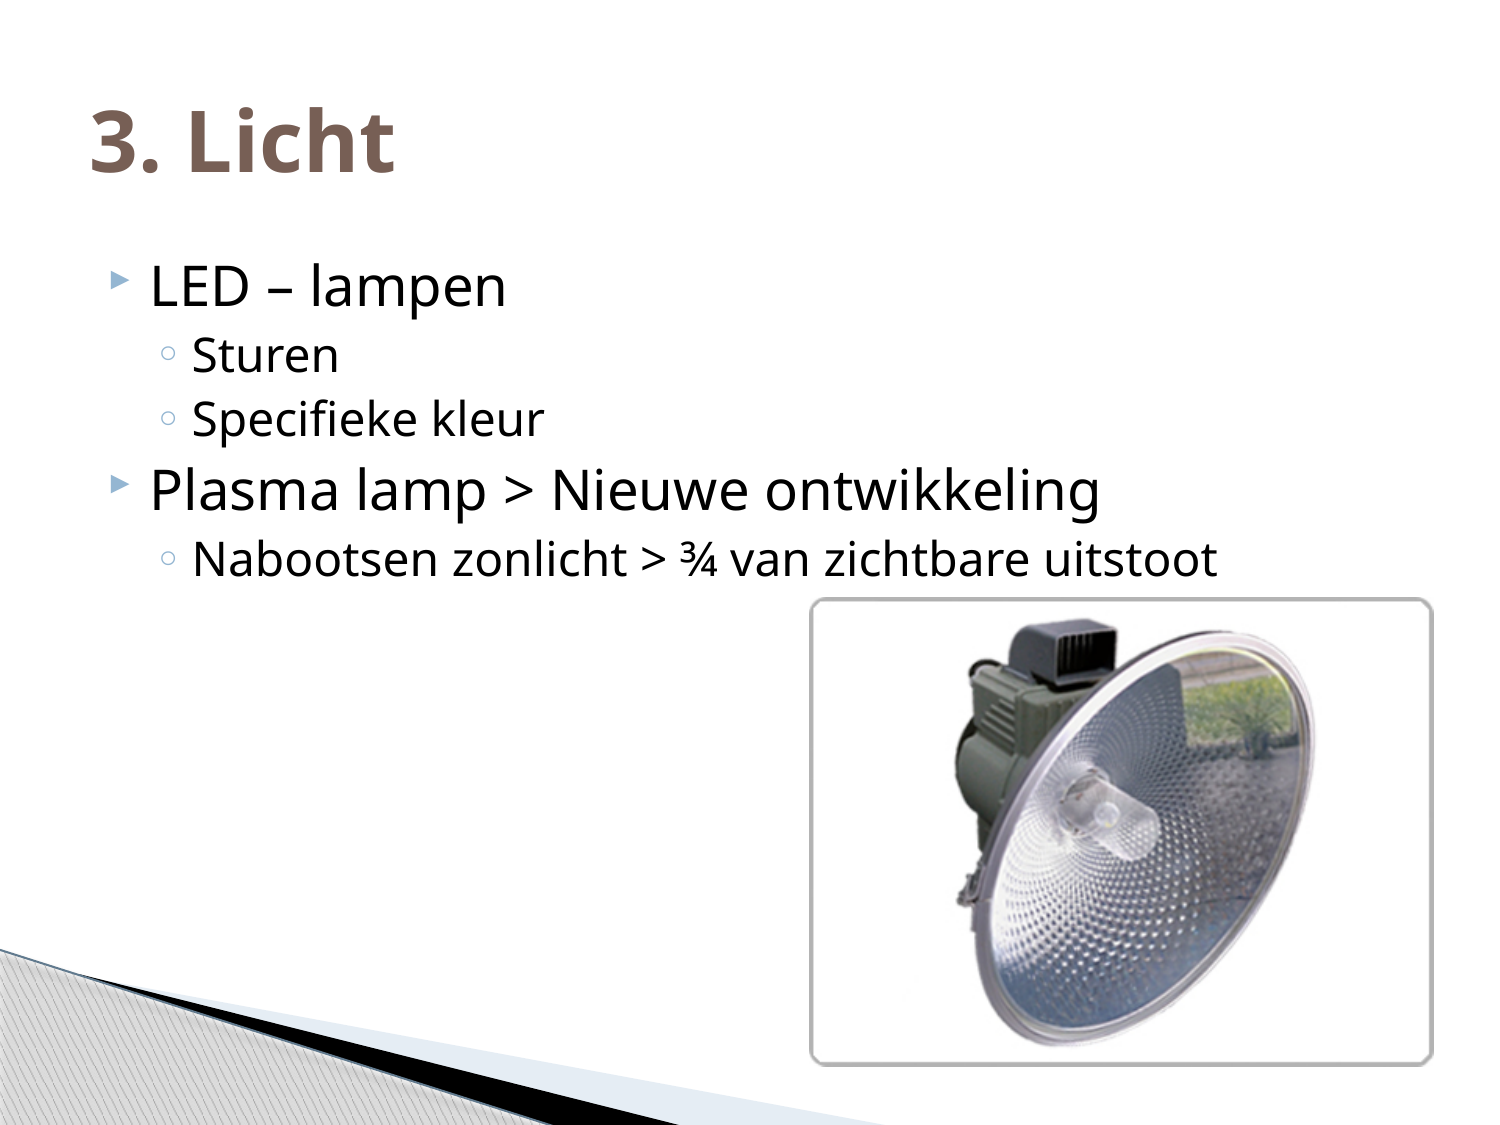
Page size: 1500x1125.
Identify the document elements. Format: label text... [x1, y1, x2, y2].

list LED – lampen Sturen Specifieke kleur Plasma lamp > Nieuwe ontwikkeling Nabootsen zonlicht > ¾ van zichtbare uitstoot [75, 243, 1425, 986]
picture [808, 597, 1435, 1067]
title 3. Licht [75, 45, 1425, 233]
